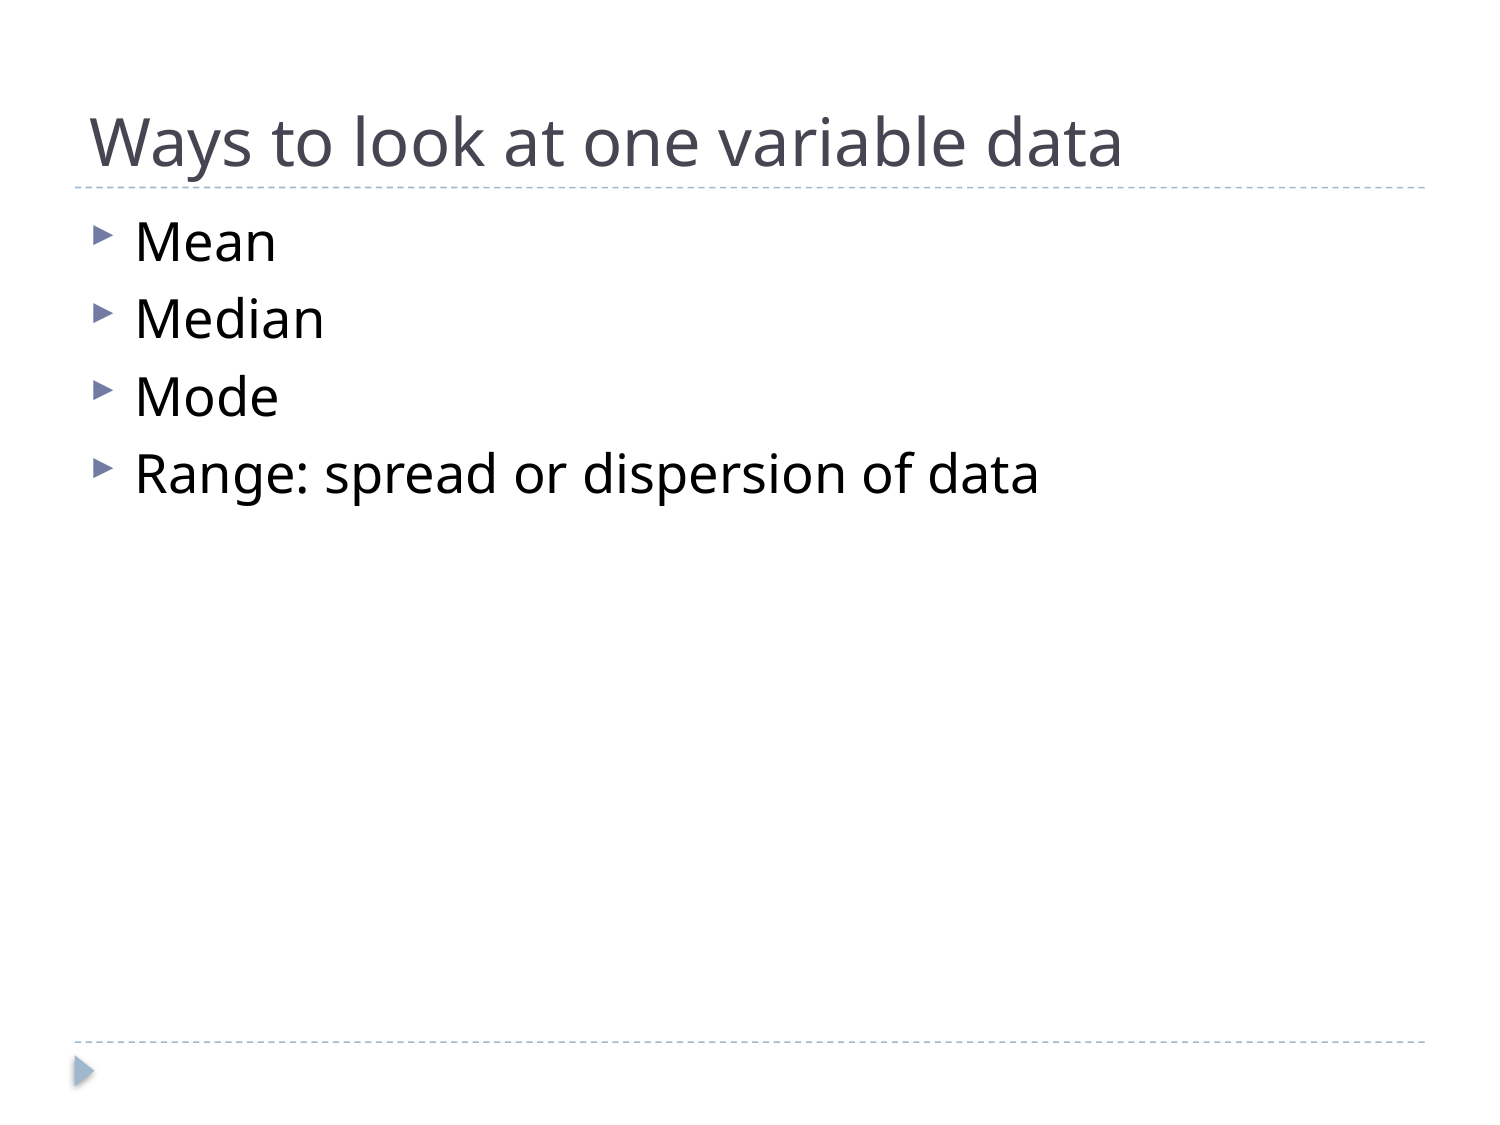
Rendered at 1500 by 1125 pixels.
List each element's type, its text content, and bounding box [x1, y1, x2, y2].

title Ways to look at one variable data [75, 24, 1425, 188]
list Mean Median Mode Range: spread or dispersion of data [75, 200, 1425, 1010]
